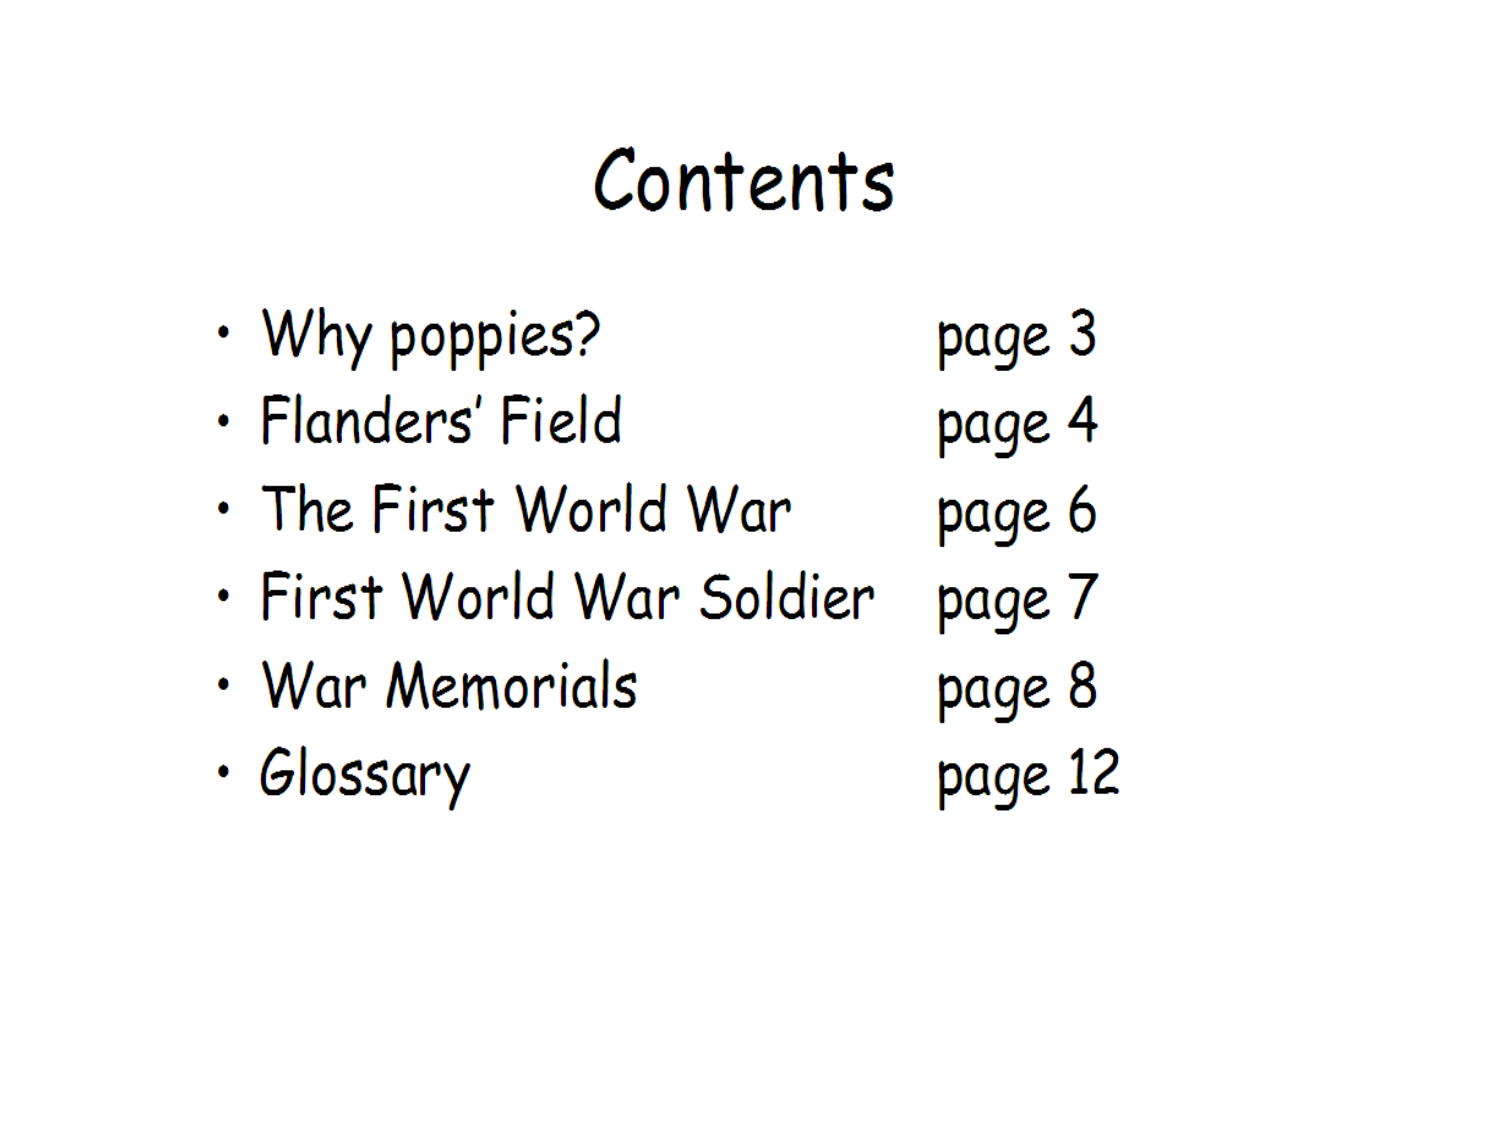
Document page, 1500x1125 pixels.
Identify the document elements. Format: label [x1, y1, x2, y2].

list [2, 124, 1500, 938]
